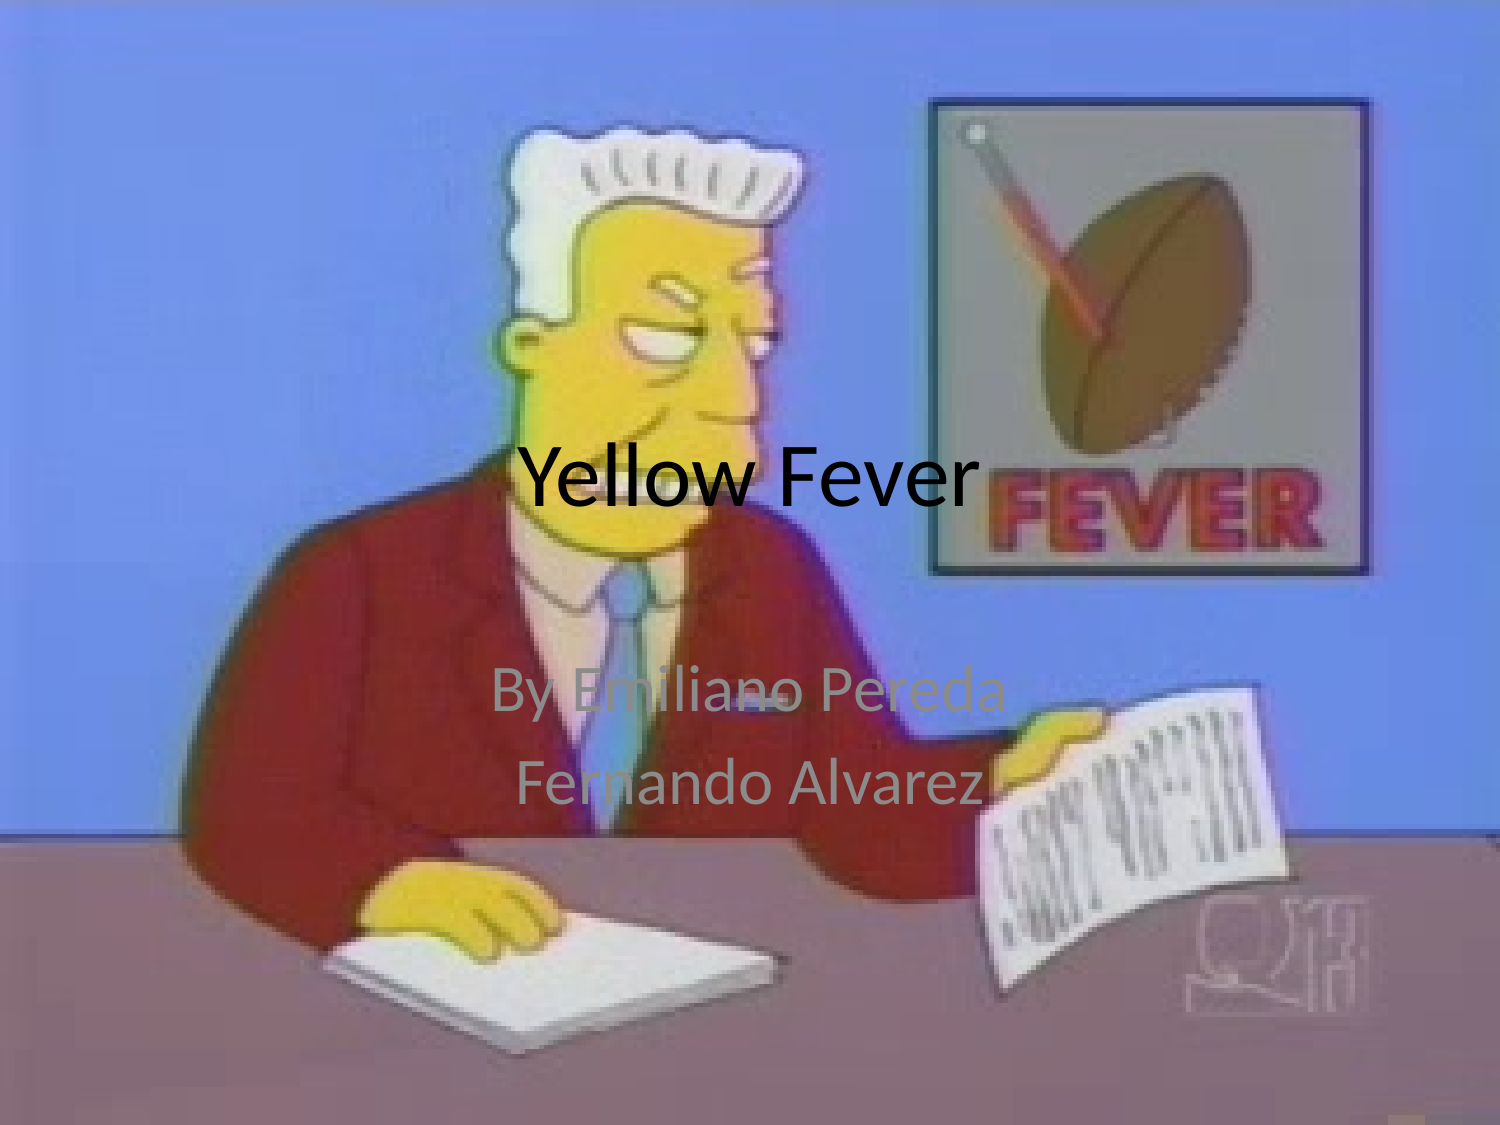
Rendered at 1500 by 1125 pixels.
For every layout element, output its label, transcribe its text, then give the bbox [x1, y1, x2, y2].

title Yellow Fever [112, 349, 1388, 591]
subtitle By Emiliano Pereda Fernando Alvarez [225, 637, 1275, 925]
picture [0, 0, 1500, 1125]
